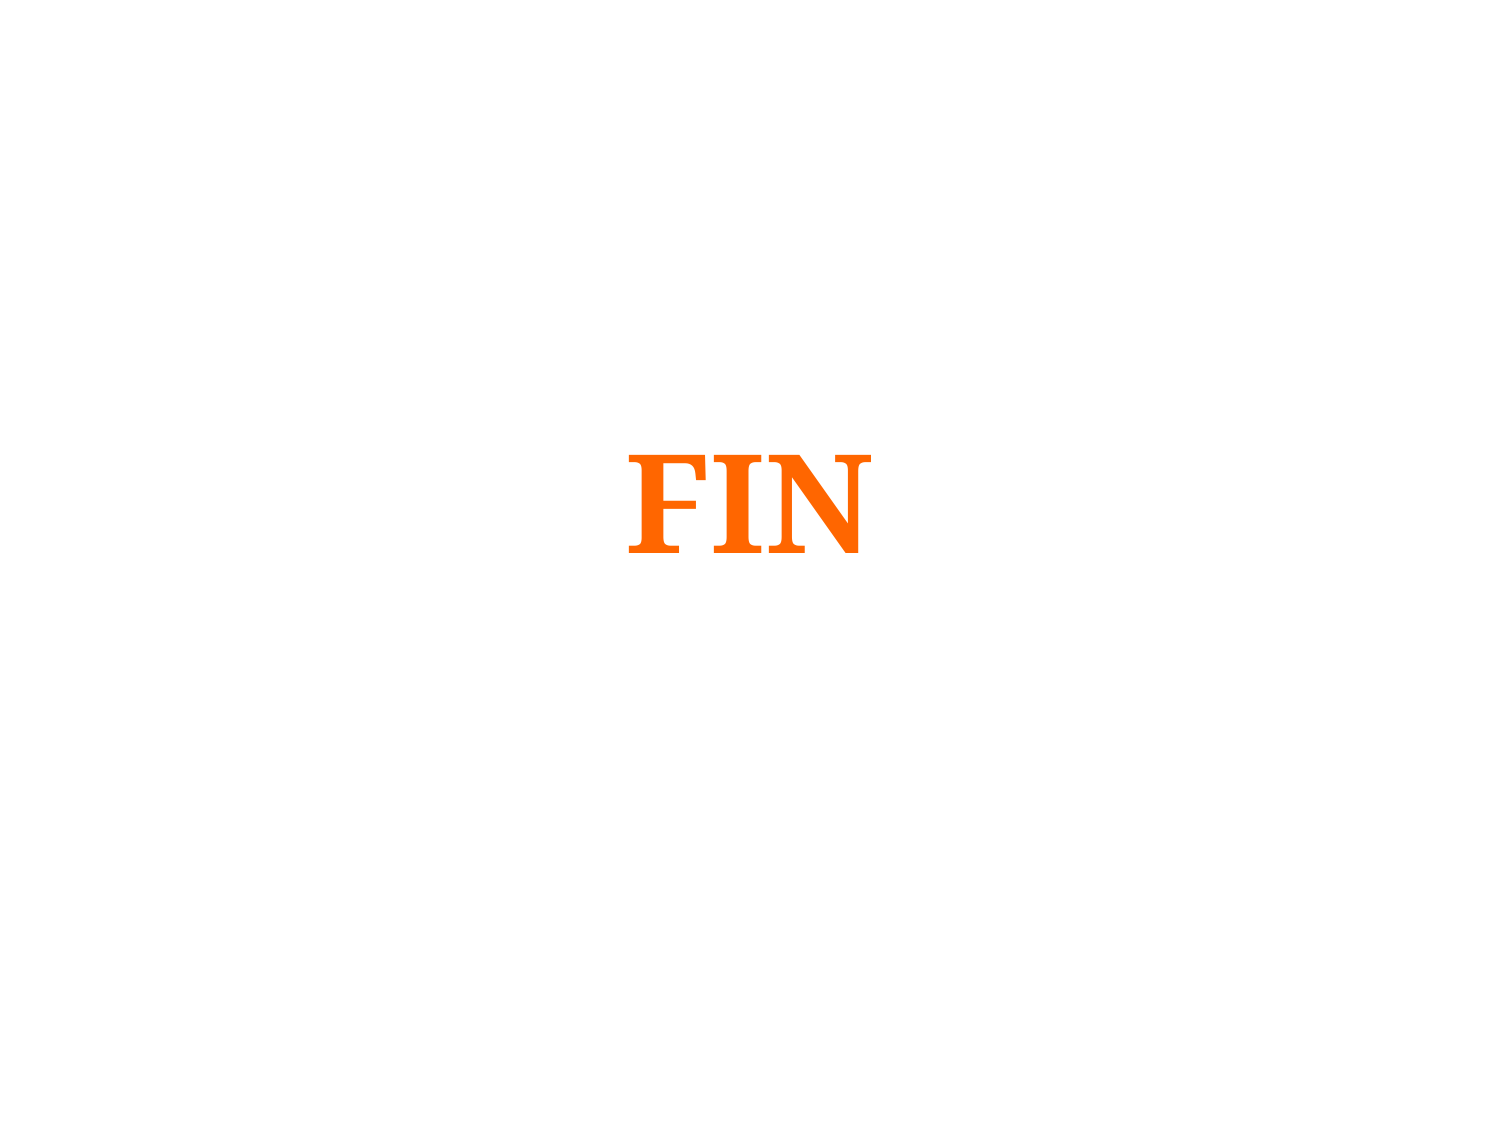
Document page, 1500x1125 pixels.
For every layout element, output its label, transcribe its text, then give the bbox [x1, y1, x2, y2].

list FIN [0, 408, 1500, 598]
